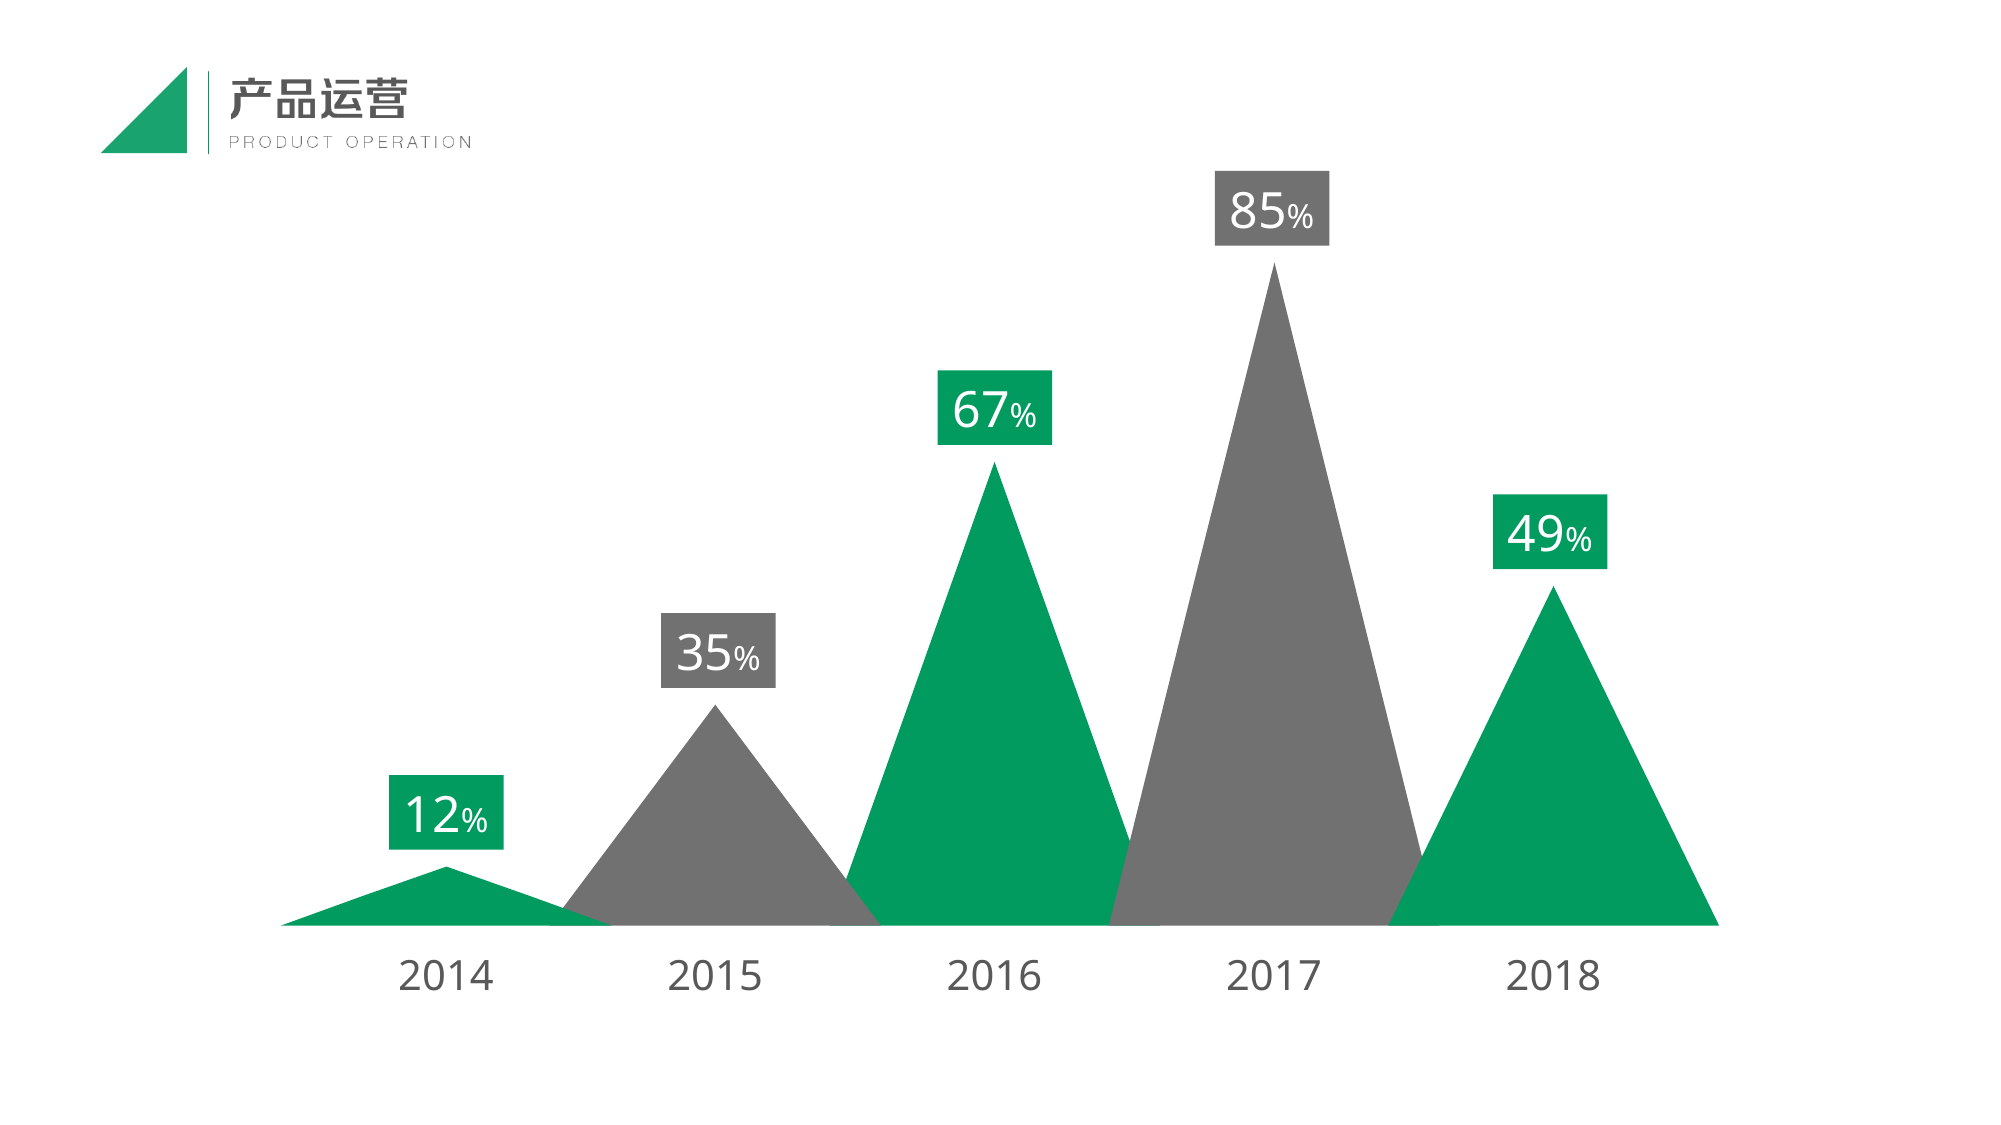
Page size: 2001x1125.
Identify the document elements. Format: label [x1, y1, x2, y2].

text_box [98, 64, 188, 155]
picture [201, 59, 487, 161]
text_box [280, 170, 1720, 1007]
